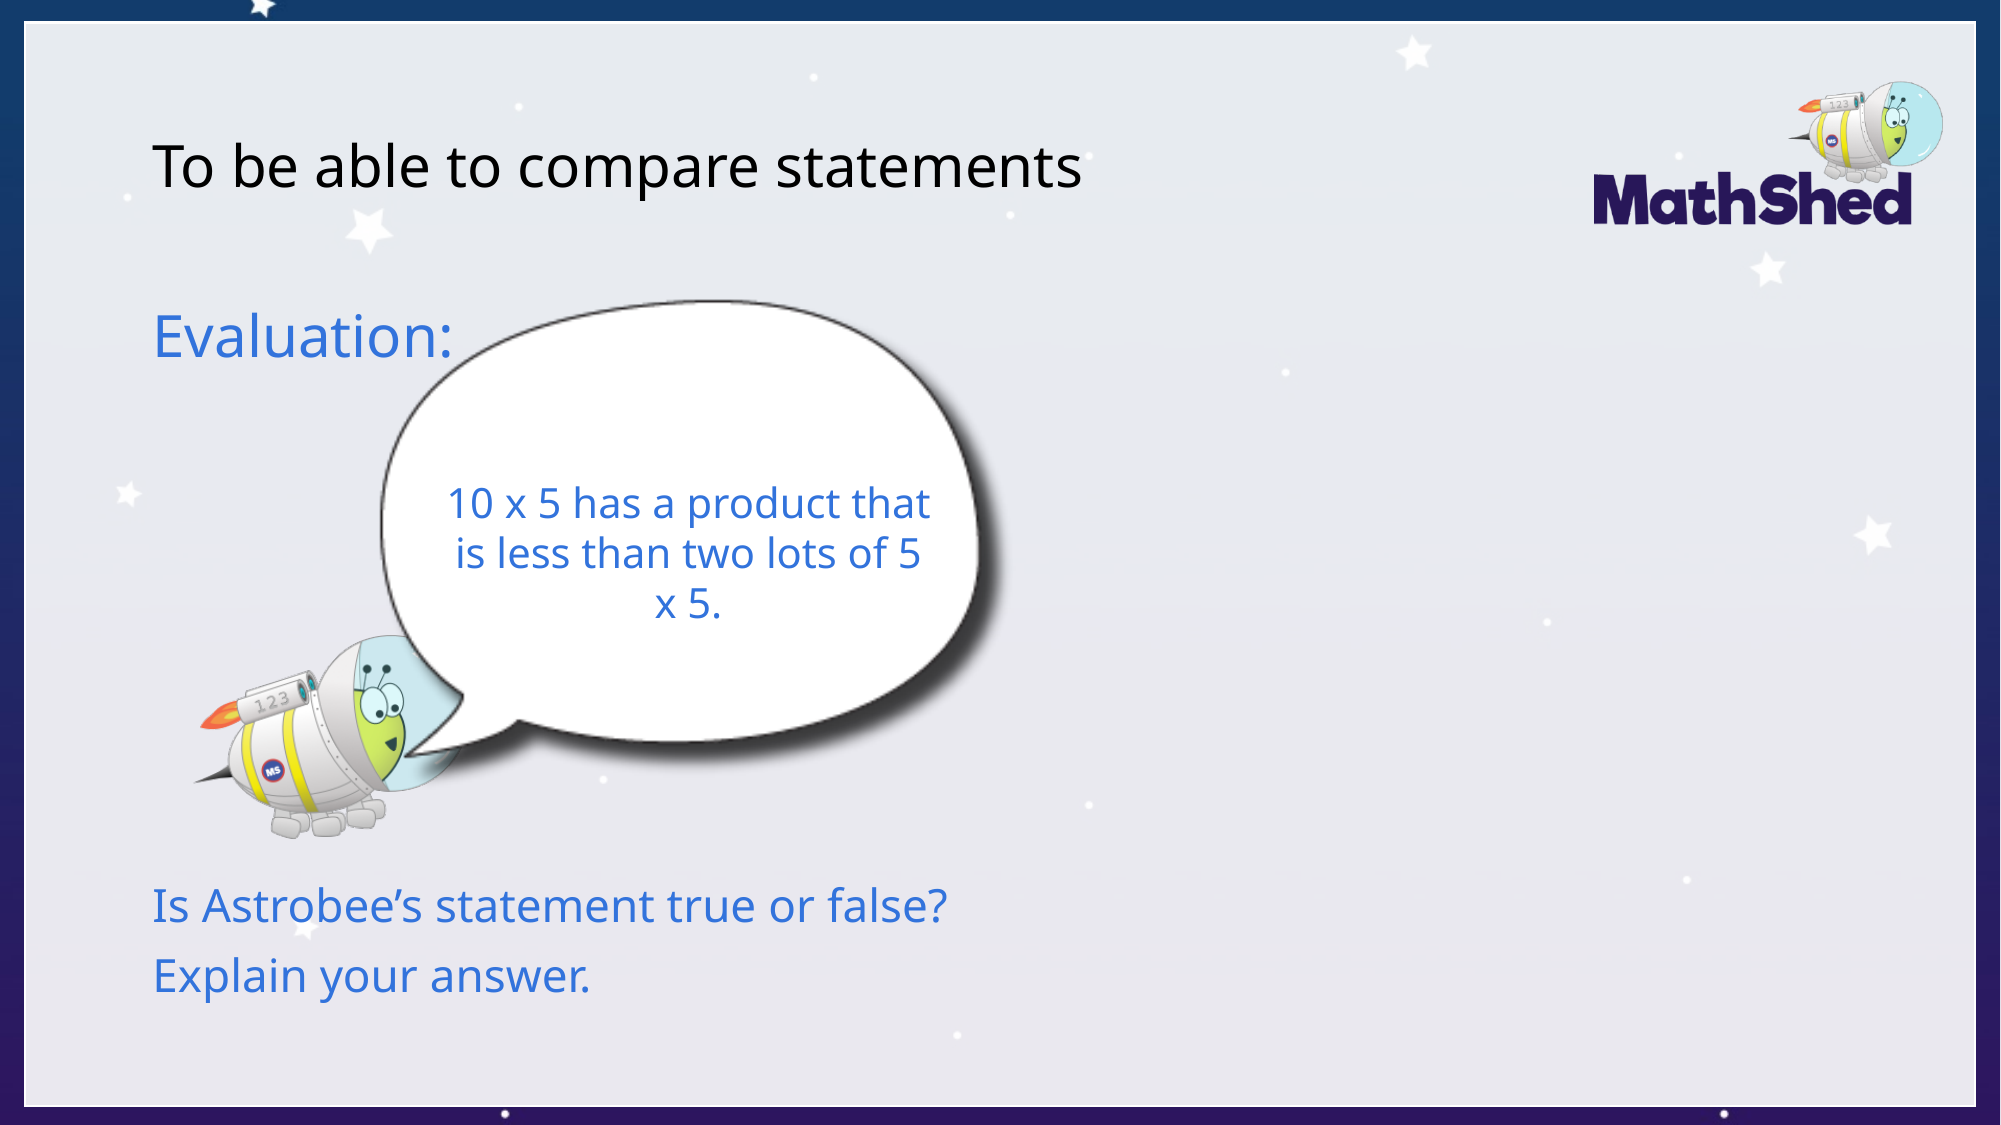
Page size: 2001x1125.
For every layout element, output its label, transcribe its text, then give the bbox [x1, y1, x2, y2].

title To be able to compare statements [137, 59, 1578, 278]
picture [0, 0, 2001, 1125]
list Evaluation: Is Astrobee’s statement true or false? Explain your answer. [137, 299, 1863, 1014]
